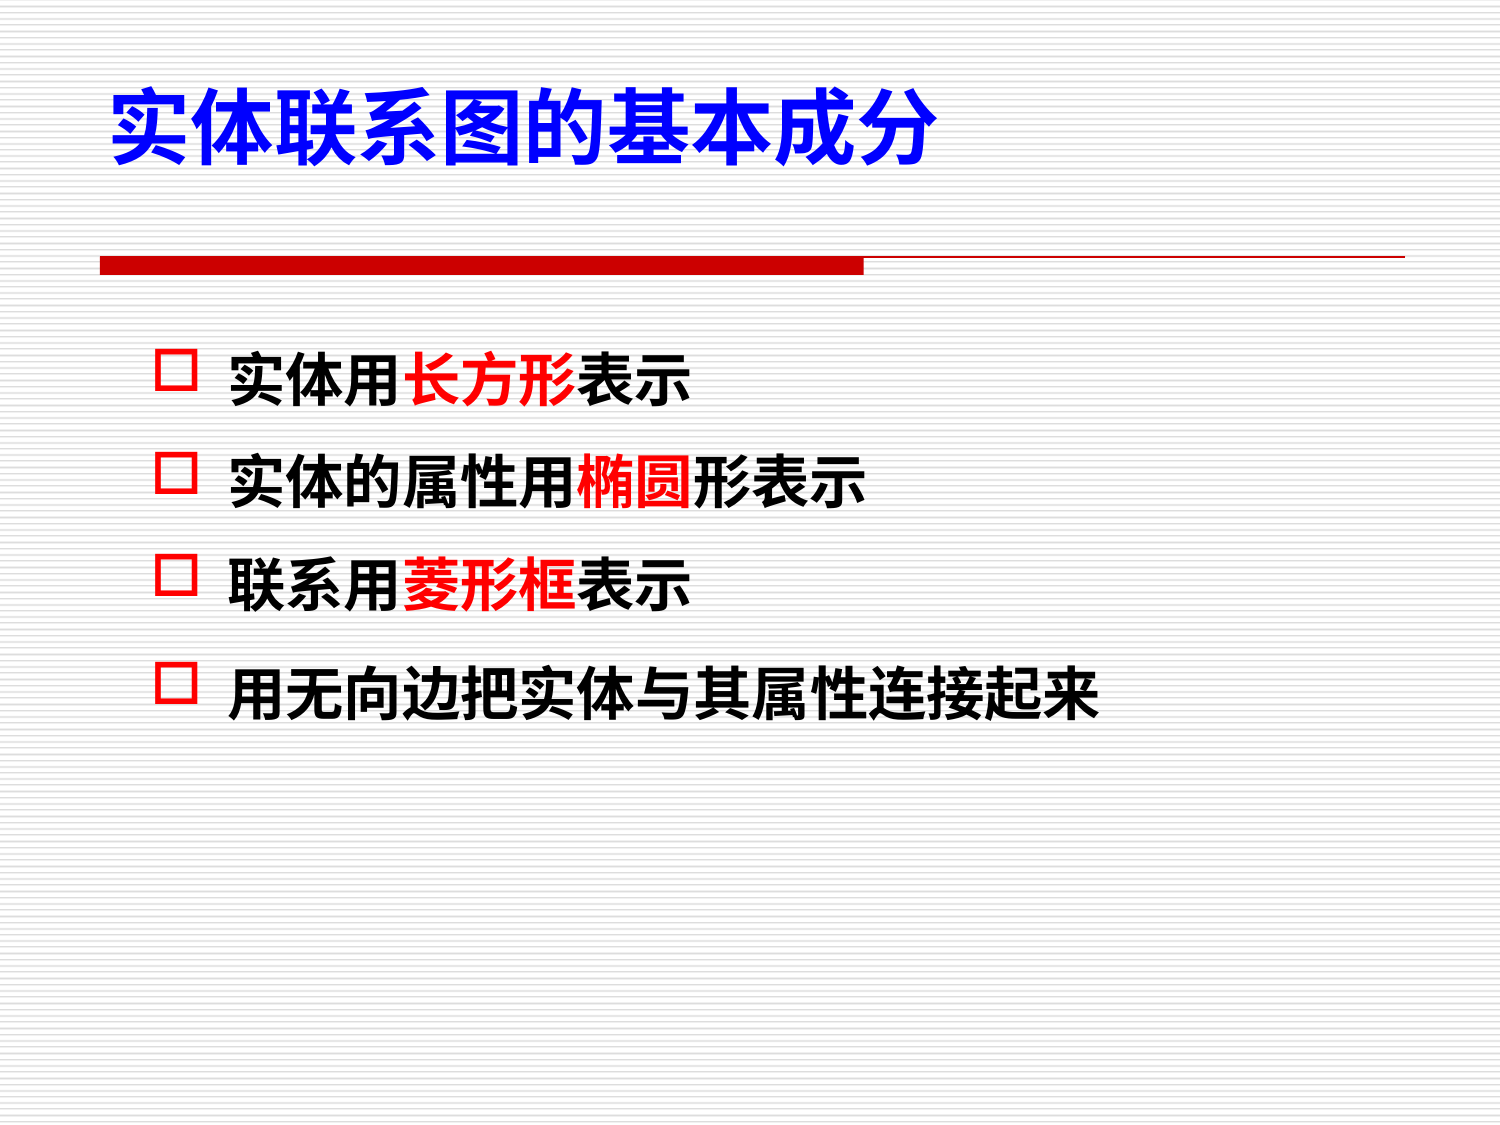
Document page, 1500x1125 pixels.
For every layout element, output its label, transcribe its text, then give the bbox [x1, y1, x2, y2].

picture [0, 0, 1500, 1125]
text_box 实体联系图的基本成分 [92, 30, 1368, 219]
text_box 实体用长方形表示 实体的属性用椭圆形表示 联系用菱形框表示 用无向边把实体与其属性连接起来 [135, 314, 1411, 1058]
